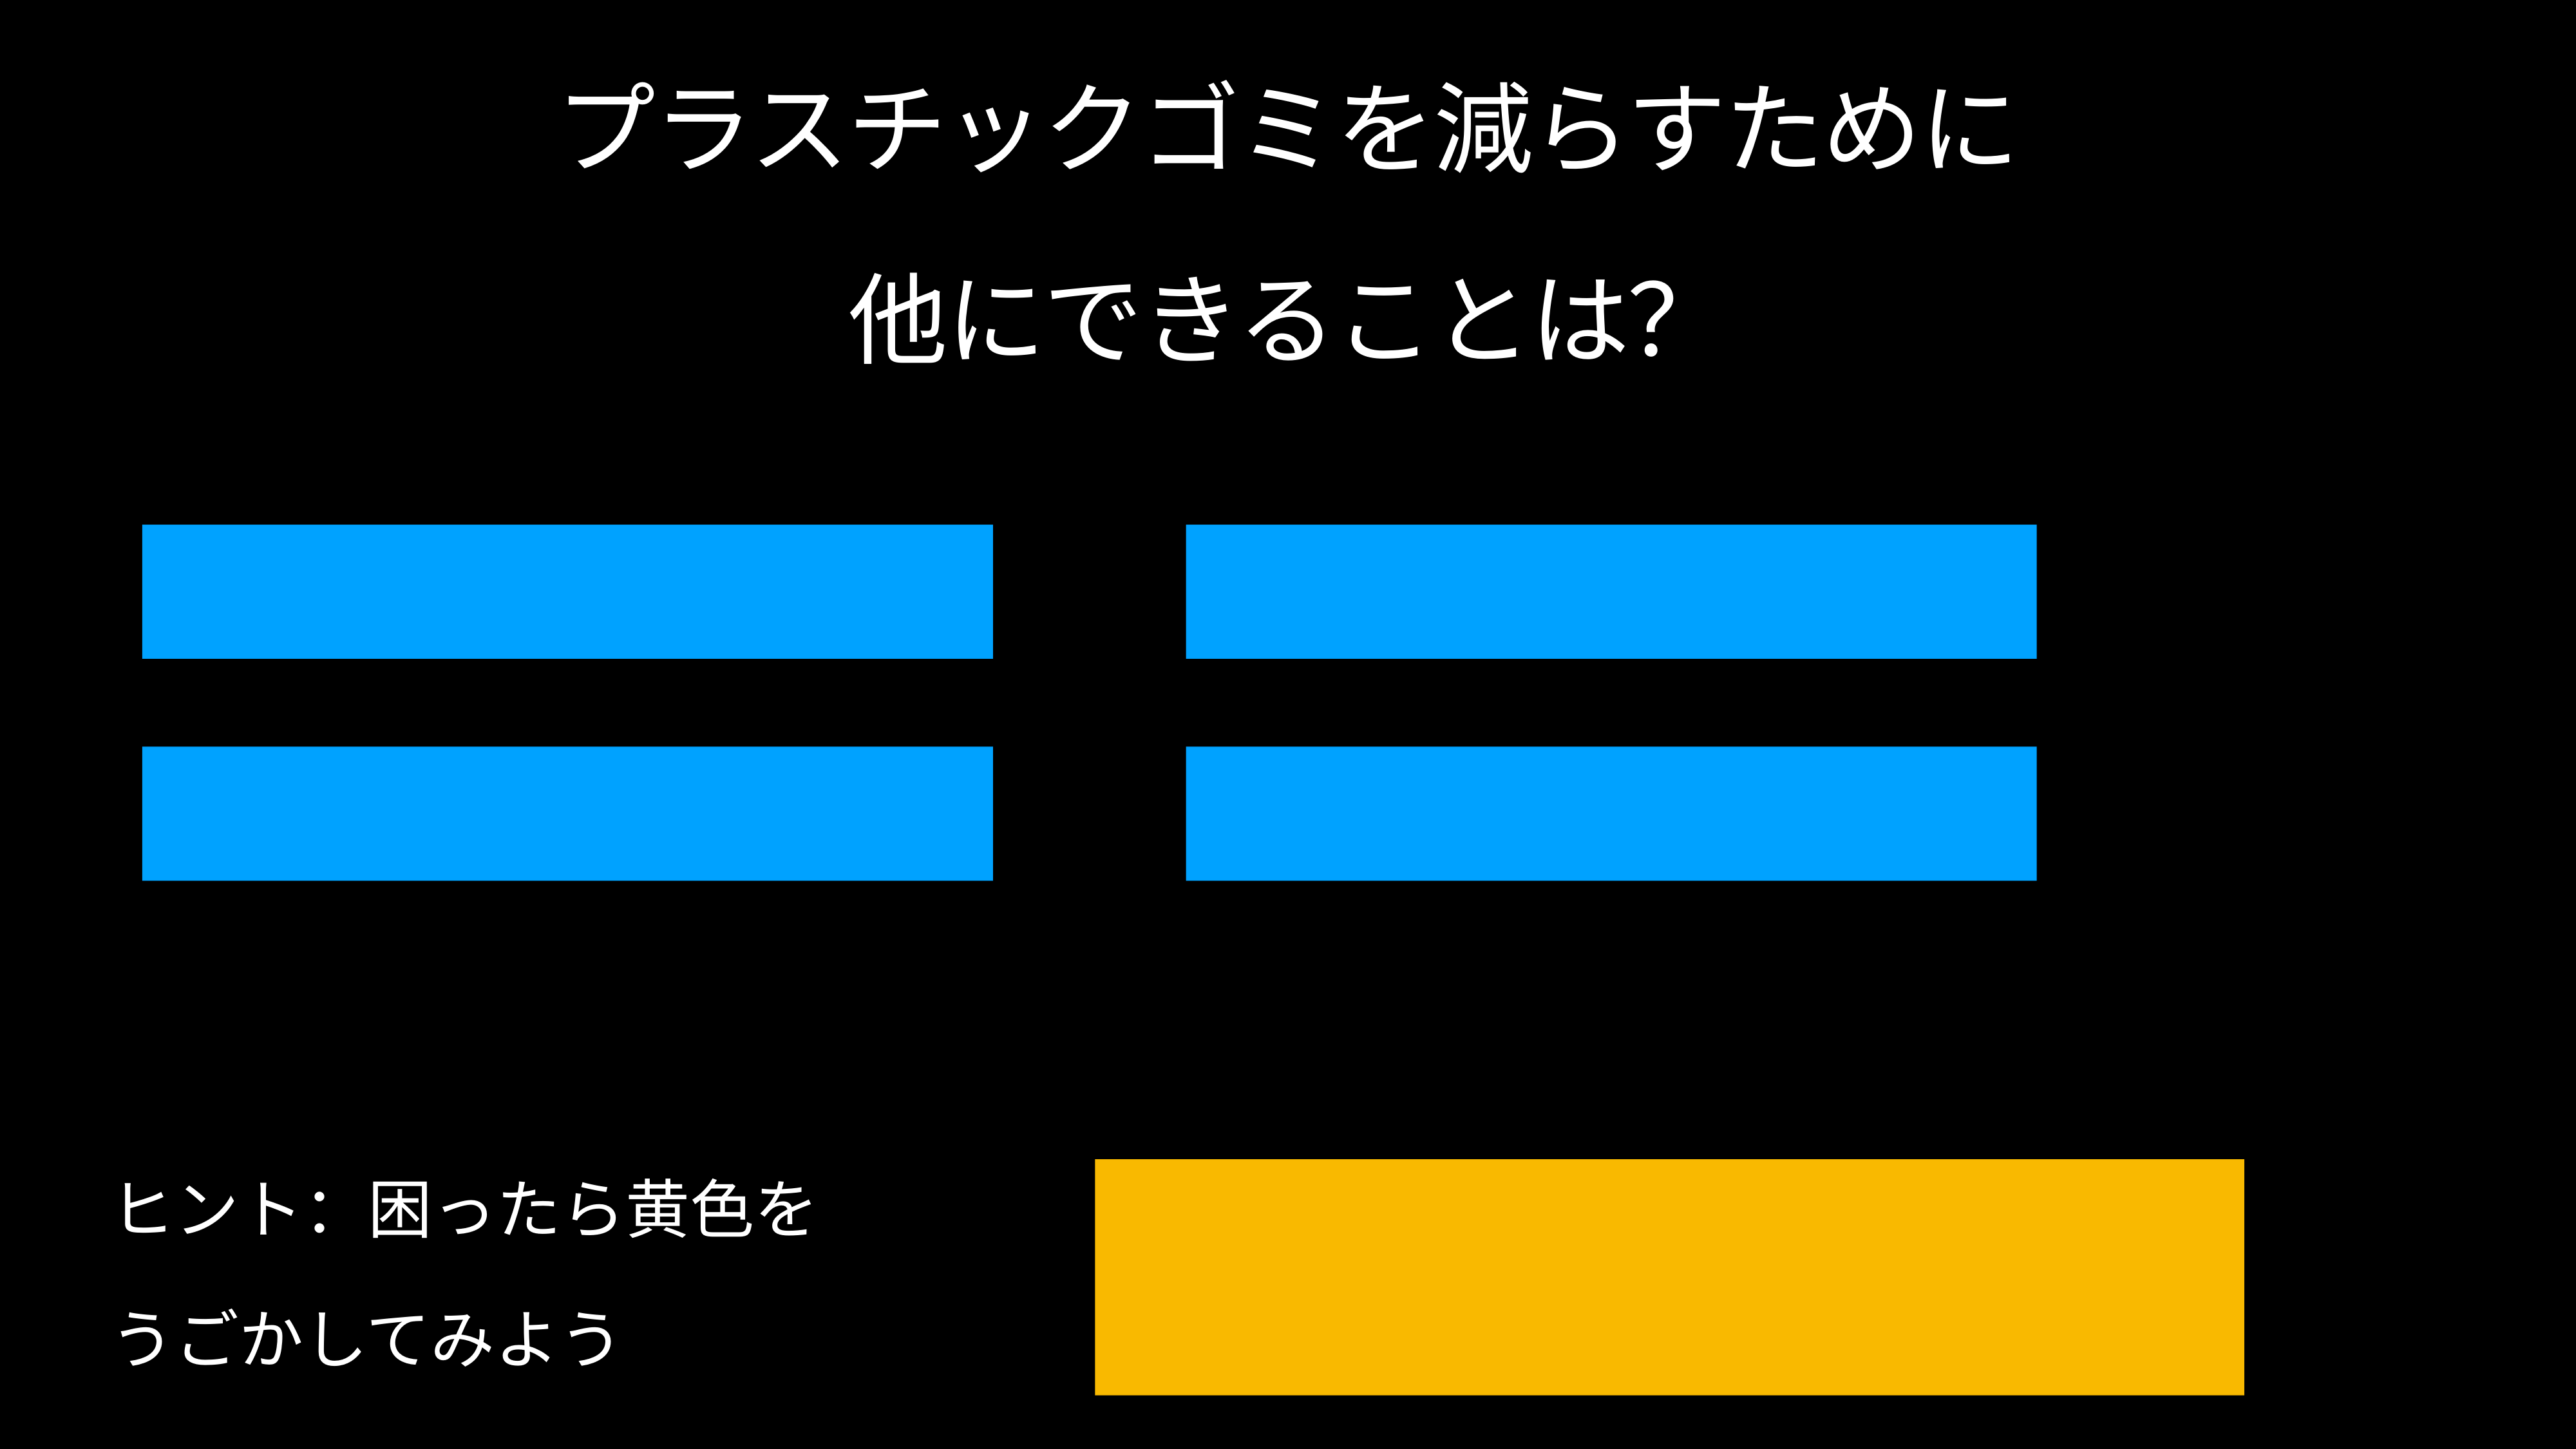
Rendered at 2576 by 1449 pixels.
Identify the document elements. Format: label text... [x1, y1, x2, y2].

text_box [142, 524, 993, 659]
list プラスチックゴミを減らすために 他にできることは？ [127, 27, 2449, 437]
text_box ヒント：困ったら黄色を うごかしてみよう [105, 1172, 825, 1383]
text_box [1186, 524, 2037, 659]
text_box [1095, 1159, 2244, 1396]
text_box [142, 746, 993, 881]
text_box [1186, 746, 2037, 881]
